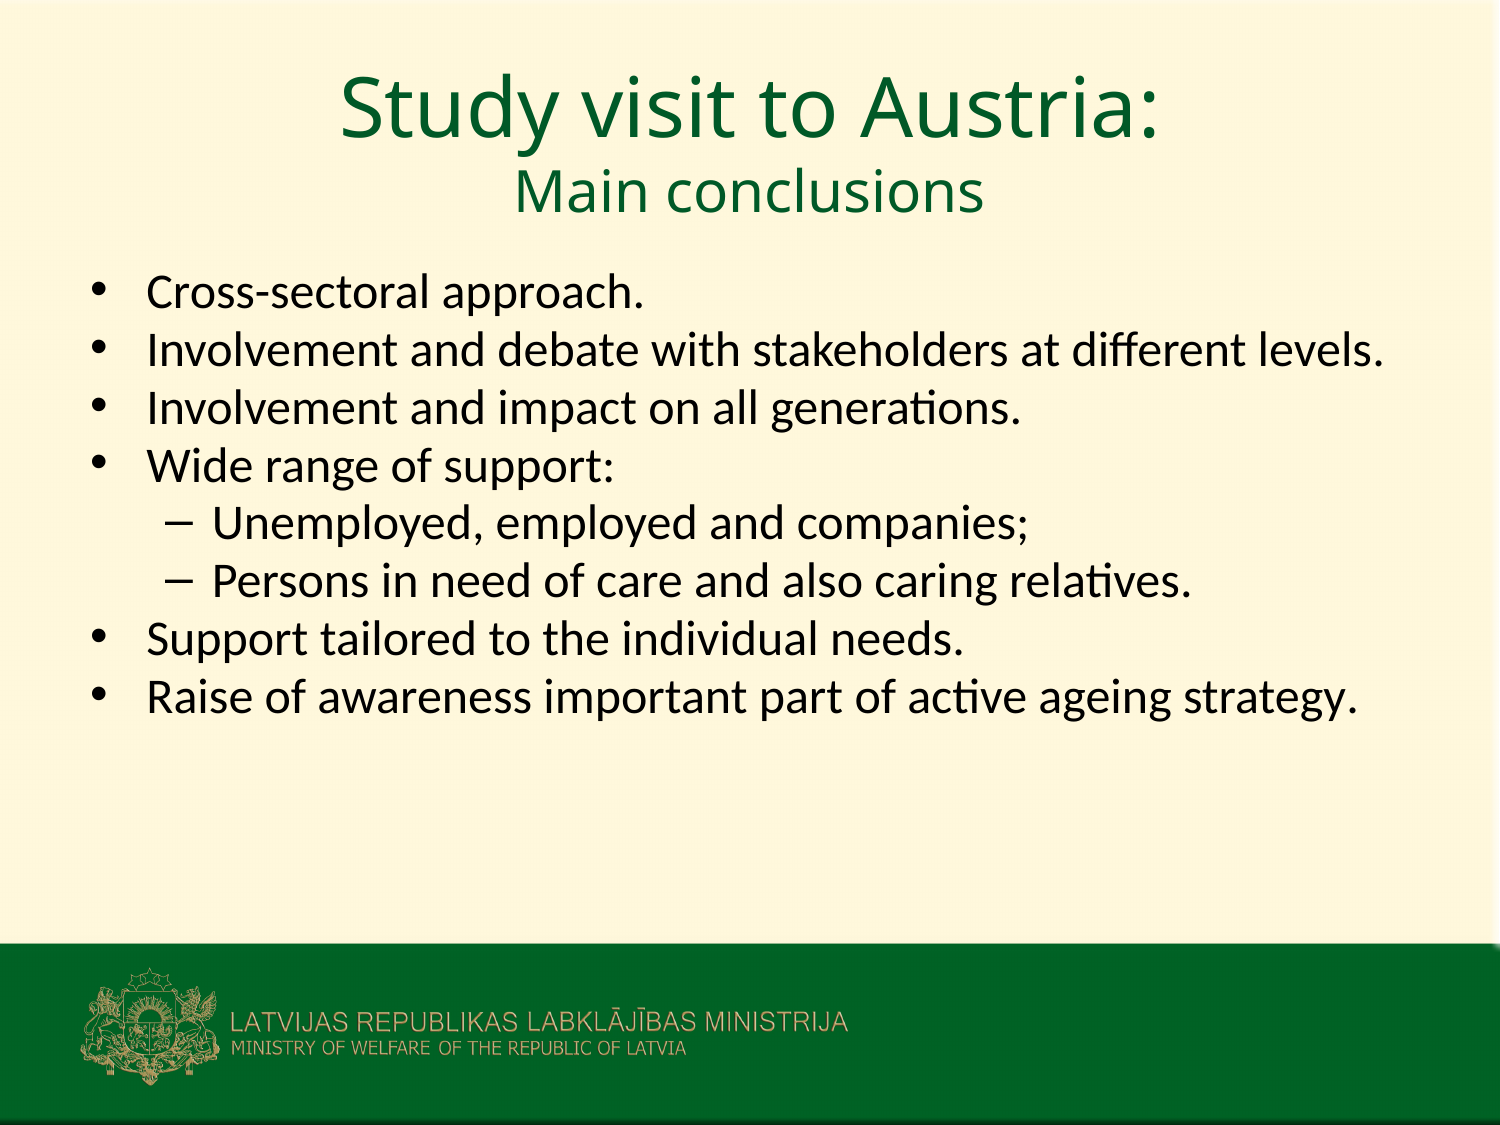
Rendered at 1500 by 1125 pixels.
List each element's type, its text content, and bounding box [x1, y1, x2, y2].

list Cross-sectoral approach. Involvement and debate with stakeholders at different levels. Involvement and impact on all generations. Wide range of support: Unemployed, employed and companies; Persons in need of care and also caring relatives. Support tailored to the individual needs. Raise of awareness important part of active ageing strategy. [74, 262, 1426, 1006]
title Study visit to Austria: Main conclusions [74, 44, 1426, 233]
picture [0, 0, 1500, 1125]
